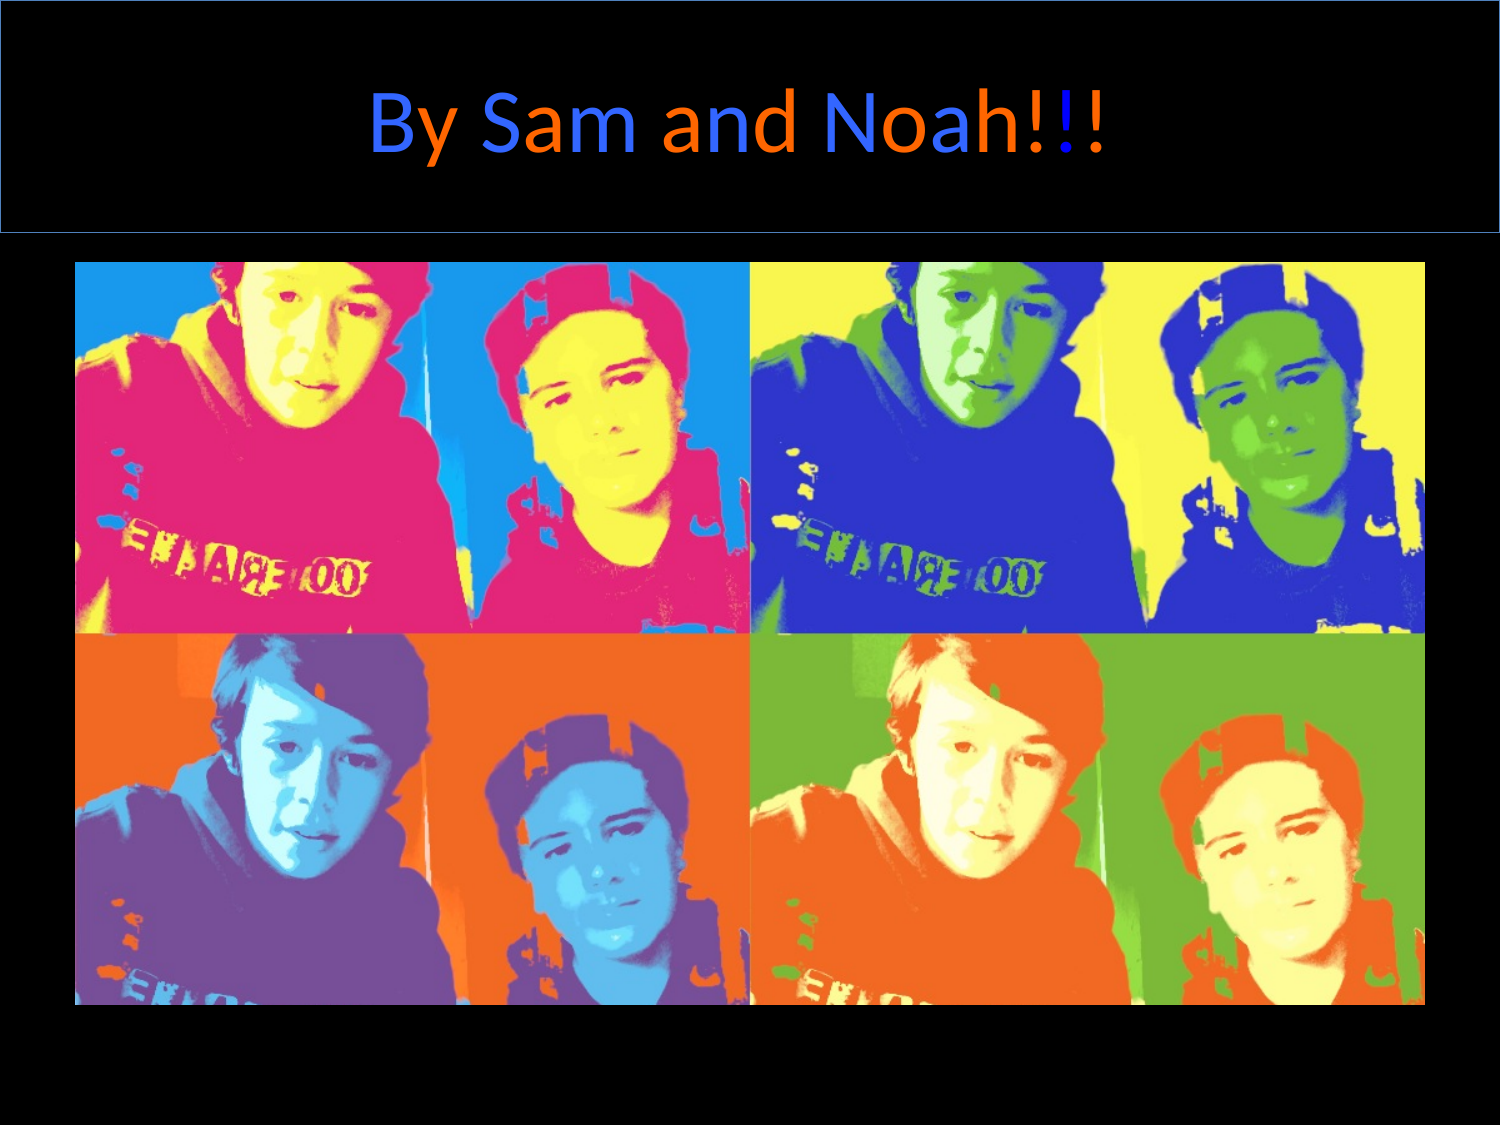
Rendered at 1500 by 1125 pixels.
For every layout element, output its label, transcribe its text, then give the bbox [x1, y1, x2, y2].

title By Sam and Noah!!! [0, 0, 1500, 233]
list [74, 262, 1426, 1006]
